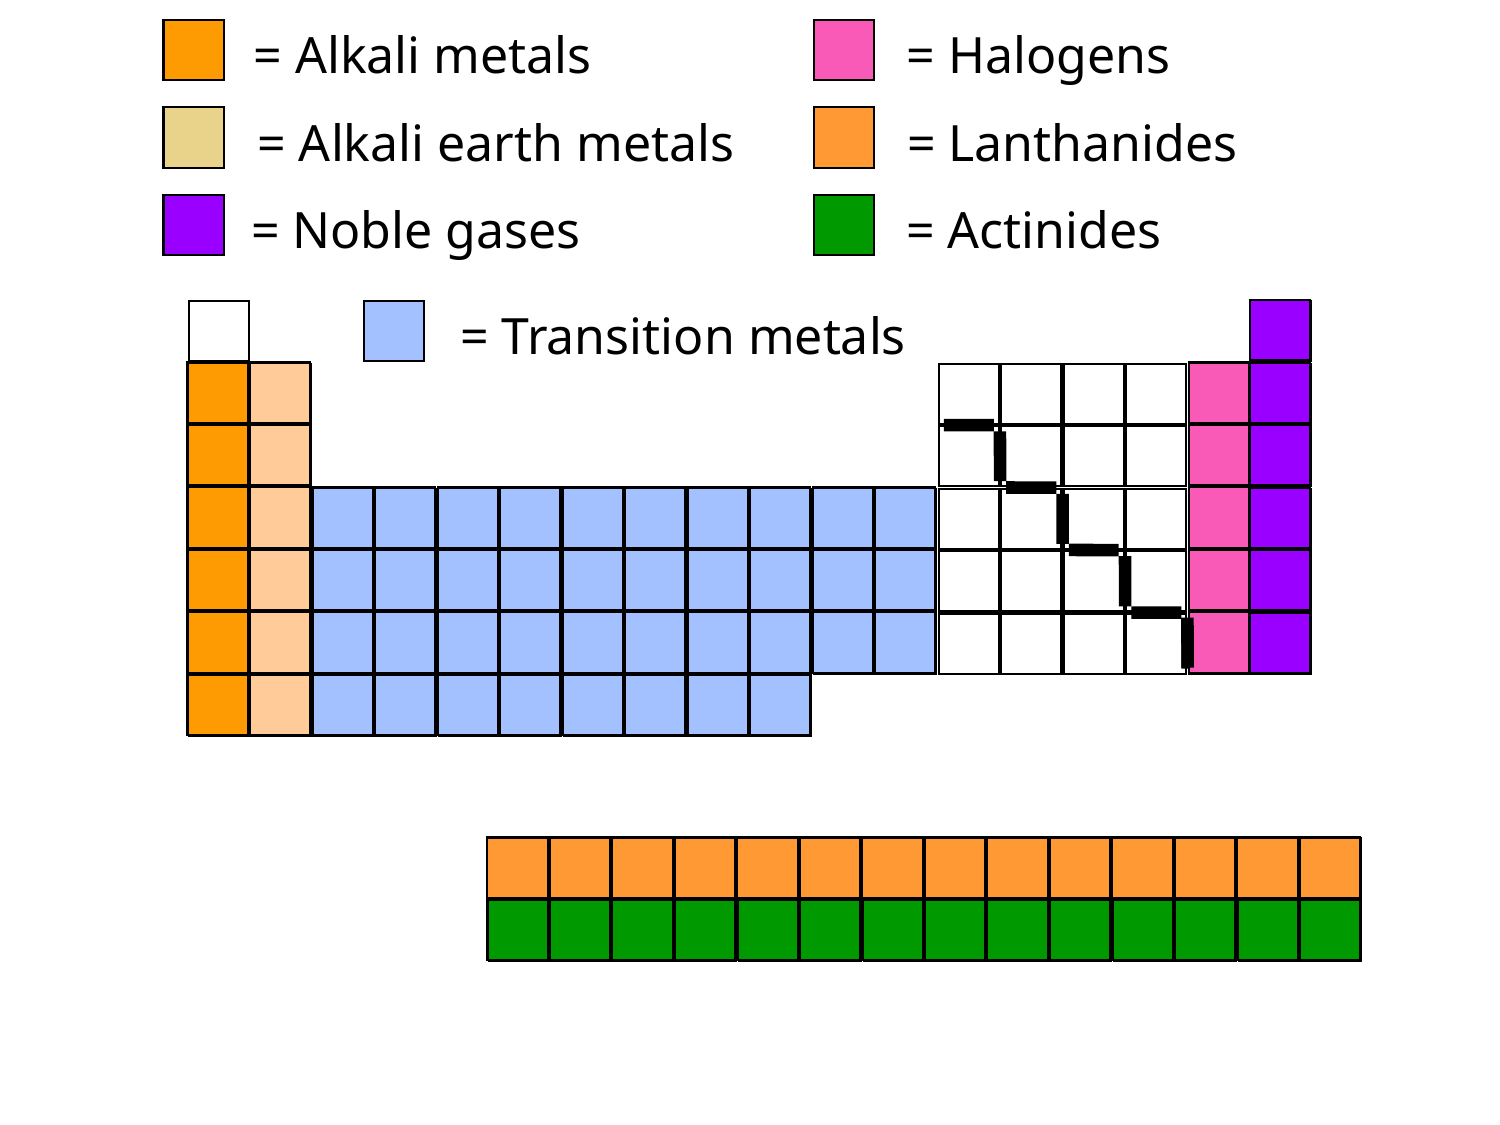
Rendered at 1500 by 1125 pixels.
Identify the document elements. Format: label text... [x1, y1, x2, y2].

text_box = Actinides [891, 191, 1177, 266]
text_box [1001, 551, 1062, 612]
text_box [487, 899, 1361, 961]
text_box [1063, 363, 1124, 424]
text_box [334, 297, 955, 373]
text_box [188, 301, 249, 360]
text_box [938, 426, 999, 487]
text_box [312, 487, 936, 736]
text_box [940, 551, 999, 612]
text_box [163, 16, 776, 267]
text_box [1187, 362, 1250, 674]
text_box [1126, 613, 1182, 674]
text_box [1126, 551, 1182, 612]
text_box [813, 194, 874, 256]
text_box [1249, 299, 1311, 674]
text_box [938, 488, 999, 549]
text_box [1001, 363, 1062, 424]
text_box [1126, 426, 1182, 487]
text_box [187, 362, 249, 736]
text_box [813, 107, 874, 168]
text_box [487, 837, 1361, 899]
text_box = Lanthanides [892, 103, 1253, 179]
text_box [1126, 488, 1182, 549]
text_box [1126, 363, 1184, 424]
text_box = Halogens [892, 16, 1186, 91]
text_box [1001, 613, 1062, 674]
text_box [938, 363, 999, 424]
text_box [1063, 426, 1124, 487]
text_box [813, 19, 874, 81]
text_box [1063, 613, 1124, 674]
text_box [250, 362, 311, 736]
text_box [1001, 488, 1062, 549]
text_box [1063, 488, 1124, 549]
text_box [1001, 426, 1062, 487]
text_box [1063, 551, 1124, 612]
text_box [940, 613, 999, 674]
